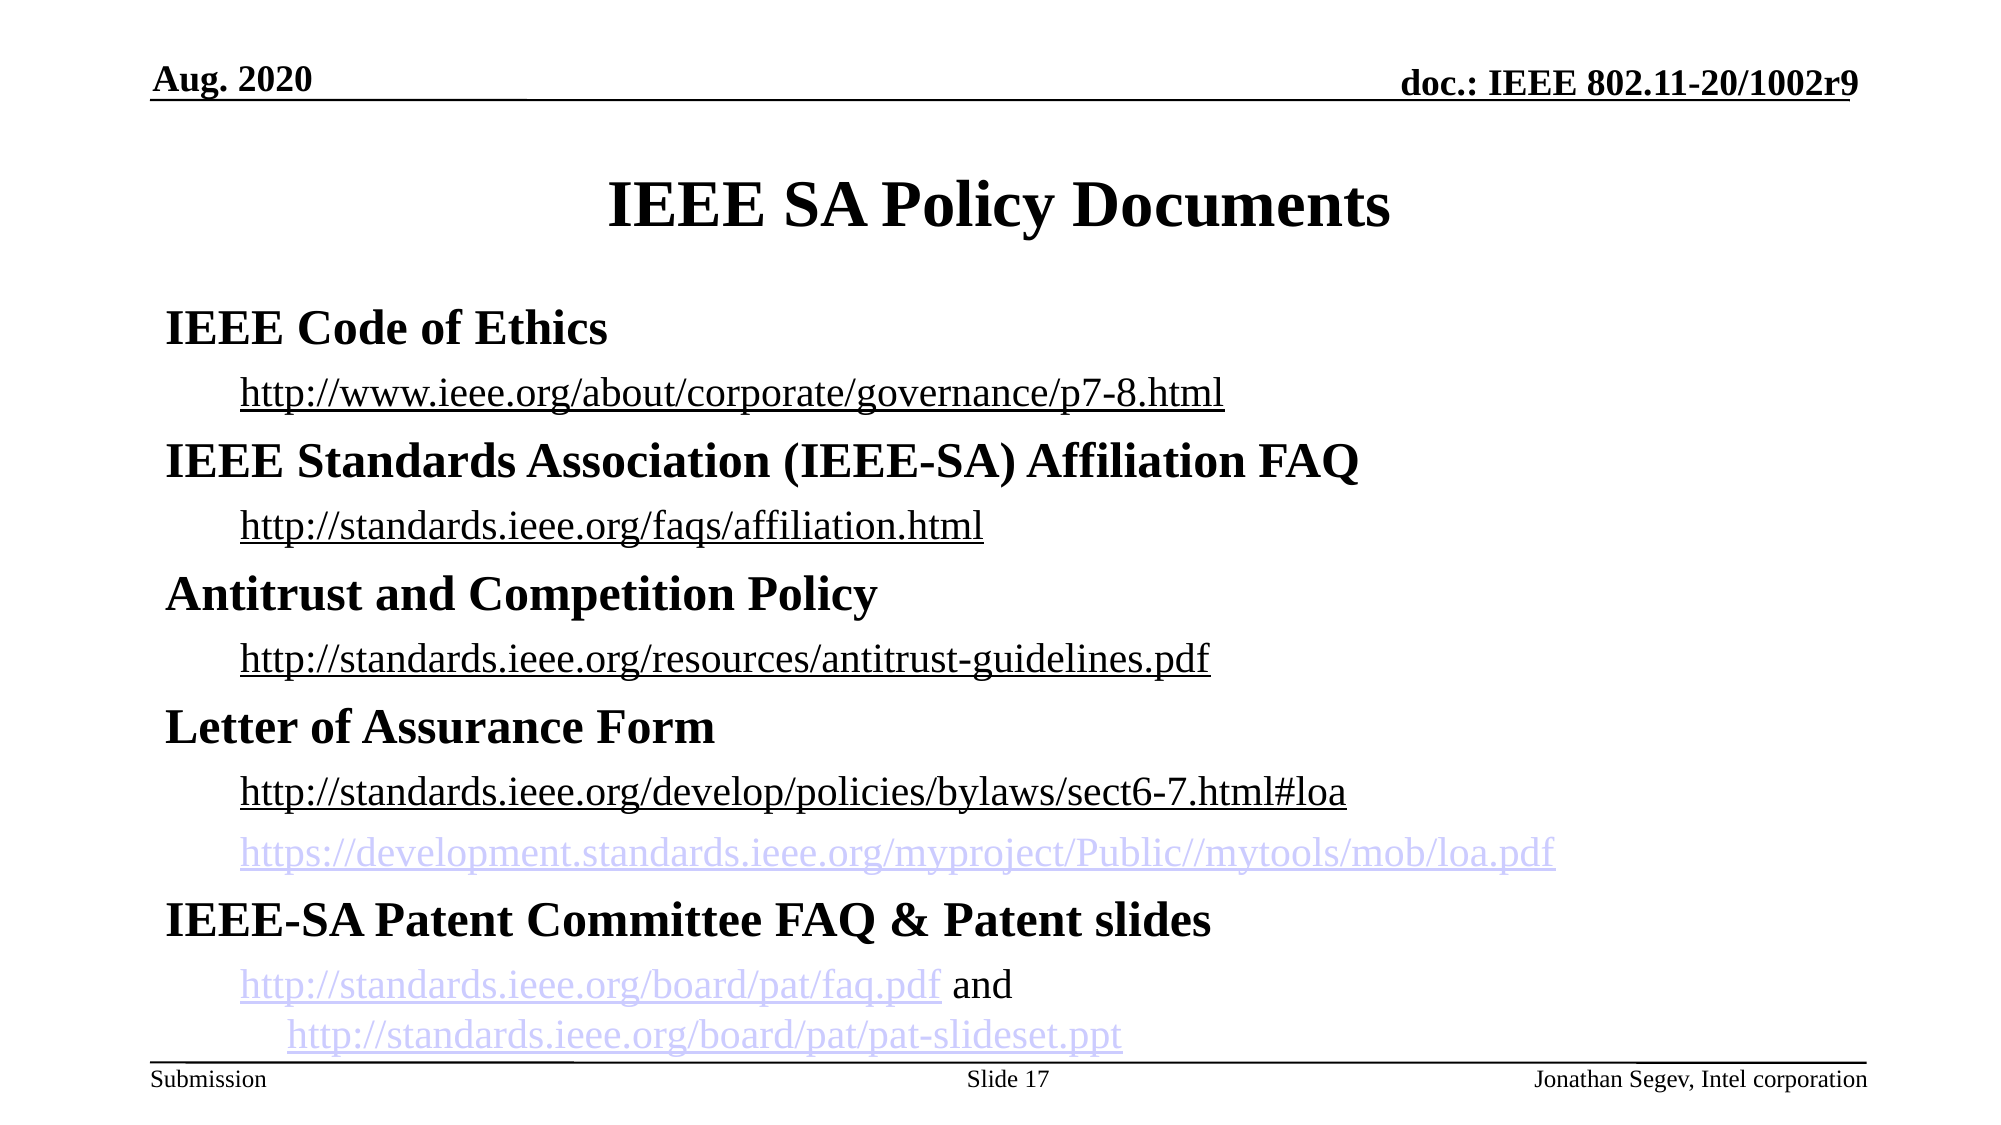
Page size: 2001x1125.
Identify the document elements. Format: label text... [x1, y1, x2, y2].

list IEEE Code of Ethics http://www.ieee.org/about/corporate/governance/p7-8.html IEEE Standards Association (IEEE-SA) Affiliation FAQ http://standards.ieee.org/faqs/affiliation.html Antitrust and Competition Policy http://standards.ieee.org/resources/antitrust-guidelines.pdf Letter of Assurance Form http://standards.ieee.org/develop/policies/bylaws/sect6-7.html#loa https://development.standards.ieee.org/myproject/Public//mytools/mob/loa.pdf IEEE-SA Patent Committee FAQ & Patent slides http://standards.ieee.org/board/pat/faq.pdf and http://standards.ieee.org/board/pat/pat-slideset.ppt [149, 286, 1850, 1000]
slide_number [152, 54, 563, 100]
footer Jonathan Segev, Intel corporation [1171, 1061, 1869, 1093]
title IEEE SA Policy Documents [149, 112, 1850, 286]
slide_number Slide 17 [950, 1061, 1067, 1123]
